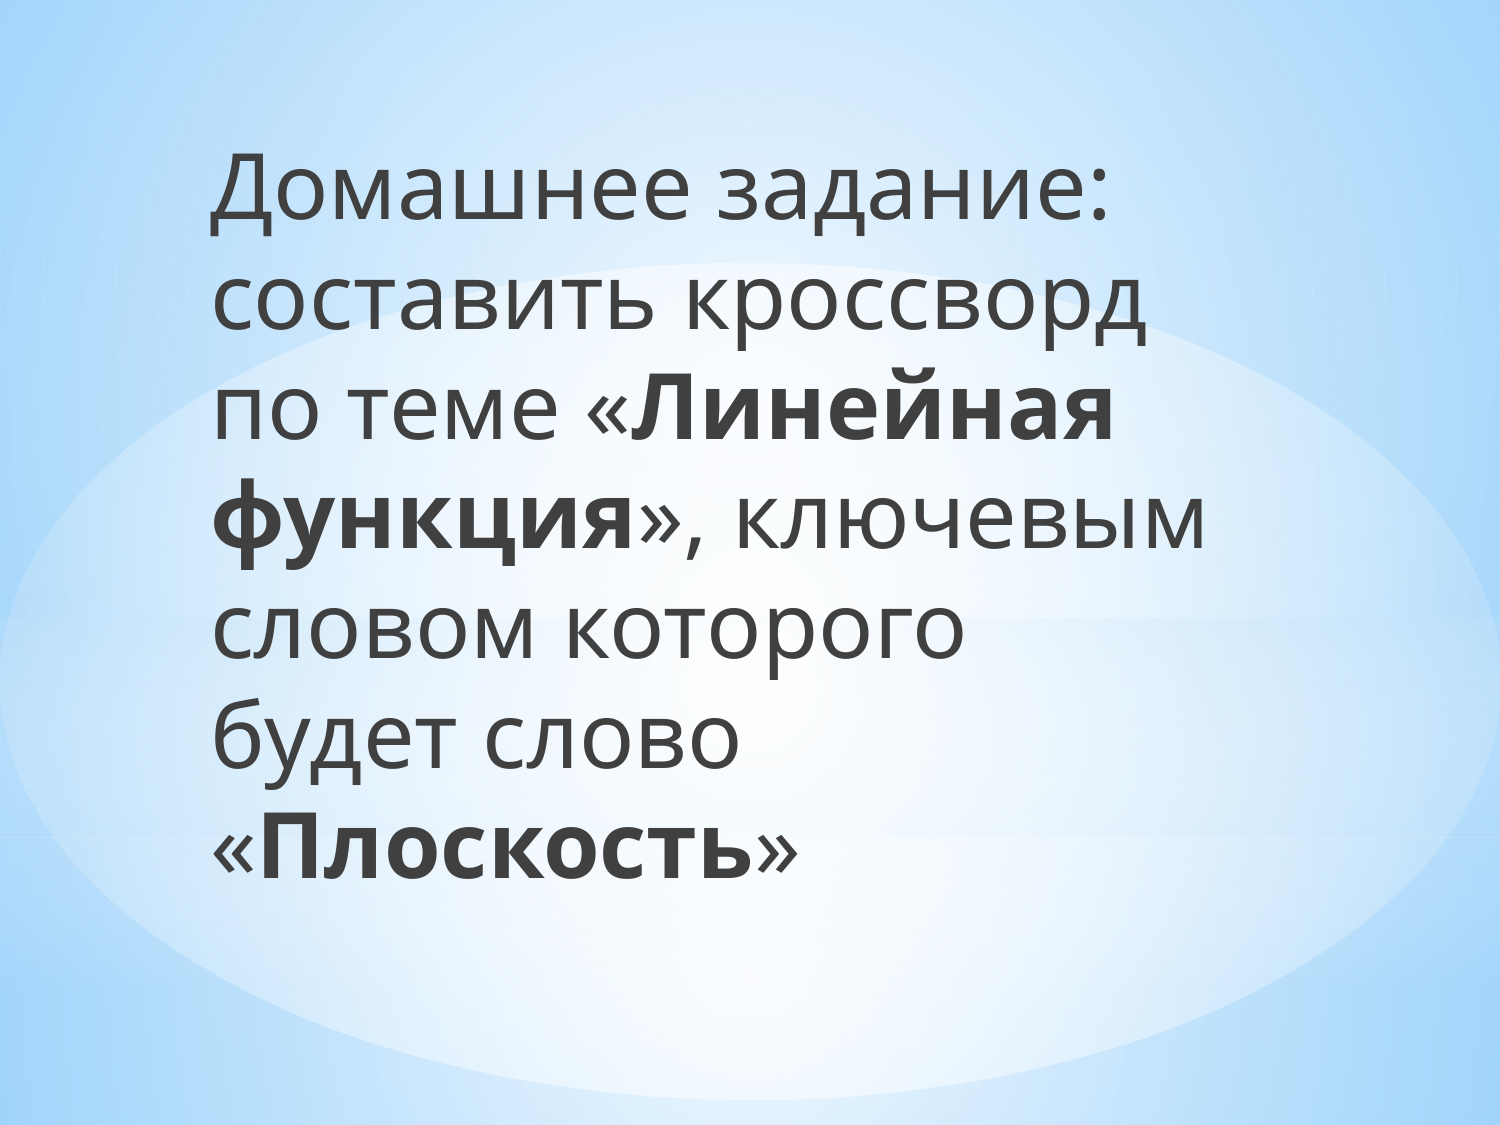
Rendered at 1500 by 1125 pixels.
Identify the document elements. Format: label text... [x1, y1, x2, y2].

list Домашнее задание: составить кроссворд по теме «Линейная функция», ключевым словом которого будет слово «Плоскость» [187, 120, 1238, 690]
